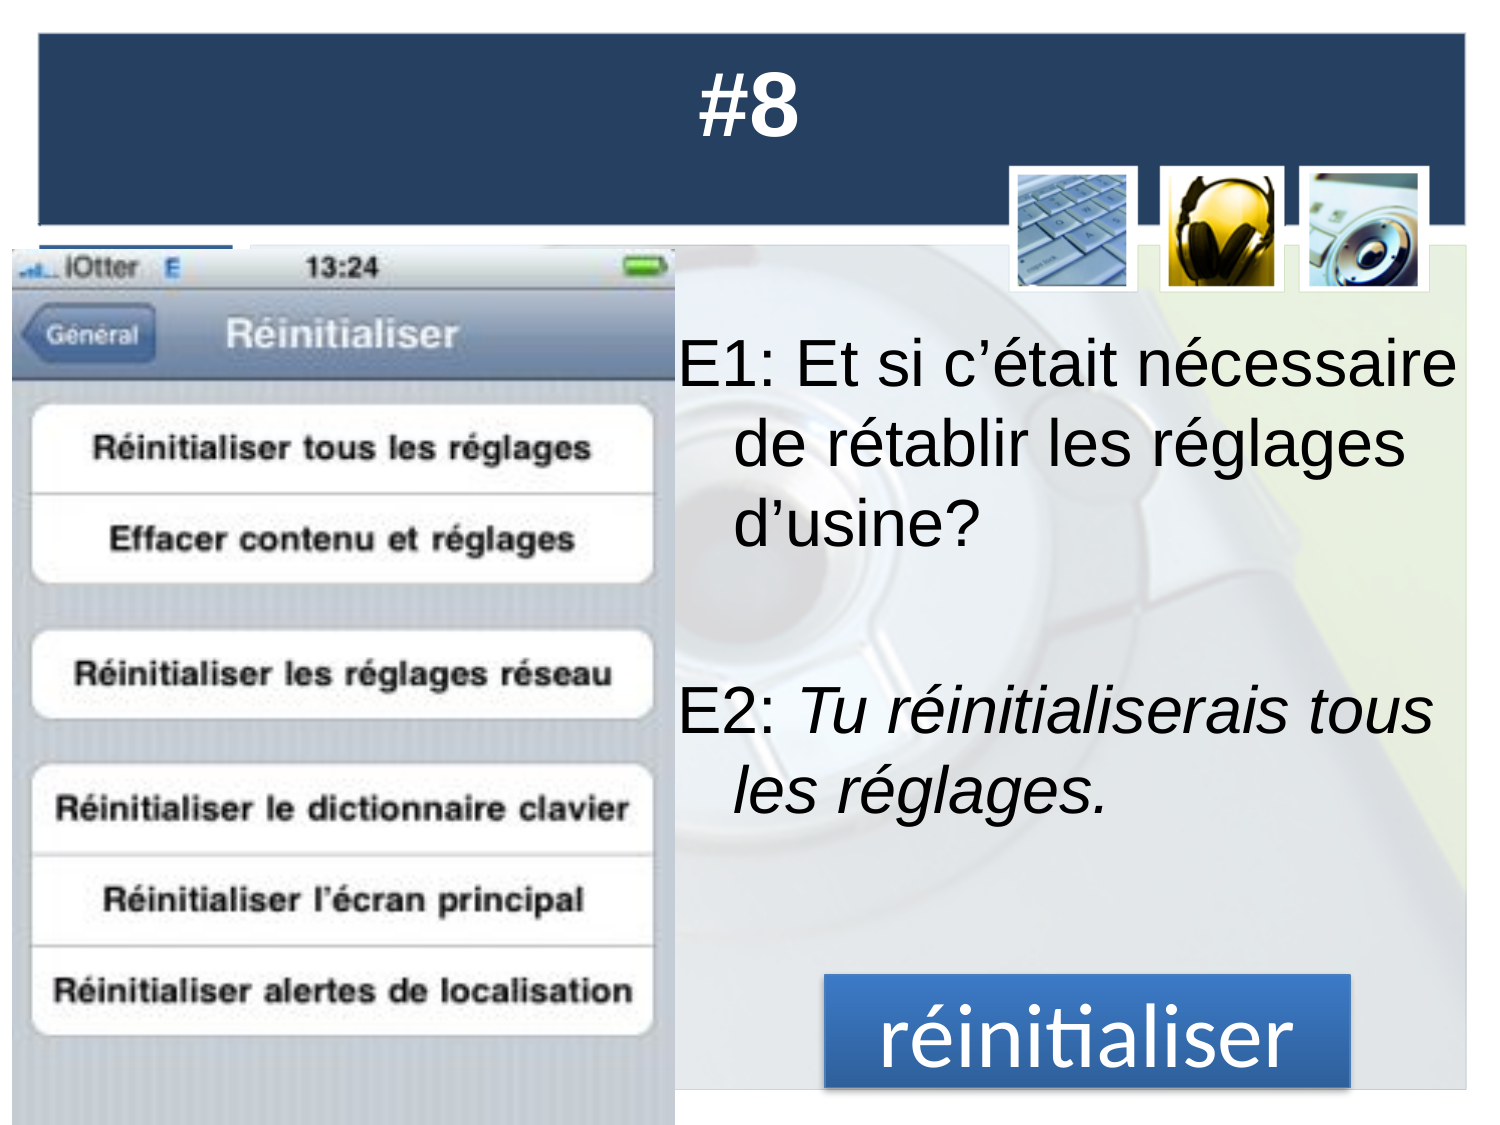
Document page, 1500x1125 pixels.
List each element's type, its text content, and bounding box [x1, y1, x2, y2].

list E1: Et si c’était nécessaire de rétablir les réglages d’usine? E2: Tu réinitialiserais tous les réglages. [679, 312, 1475, 1080]
text_box réinitialiser [824, 974, 1351, 1088]
picture [0, 0, 1500, 1125]
title #8 [75, 37, 1425, 163]
